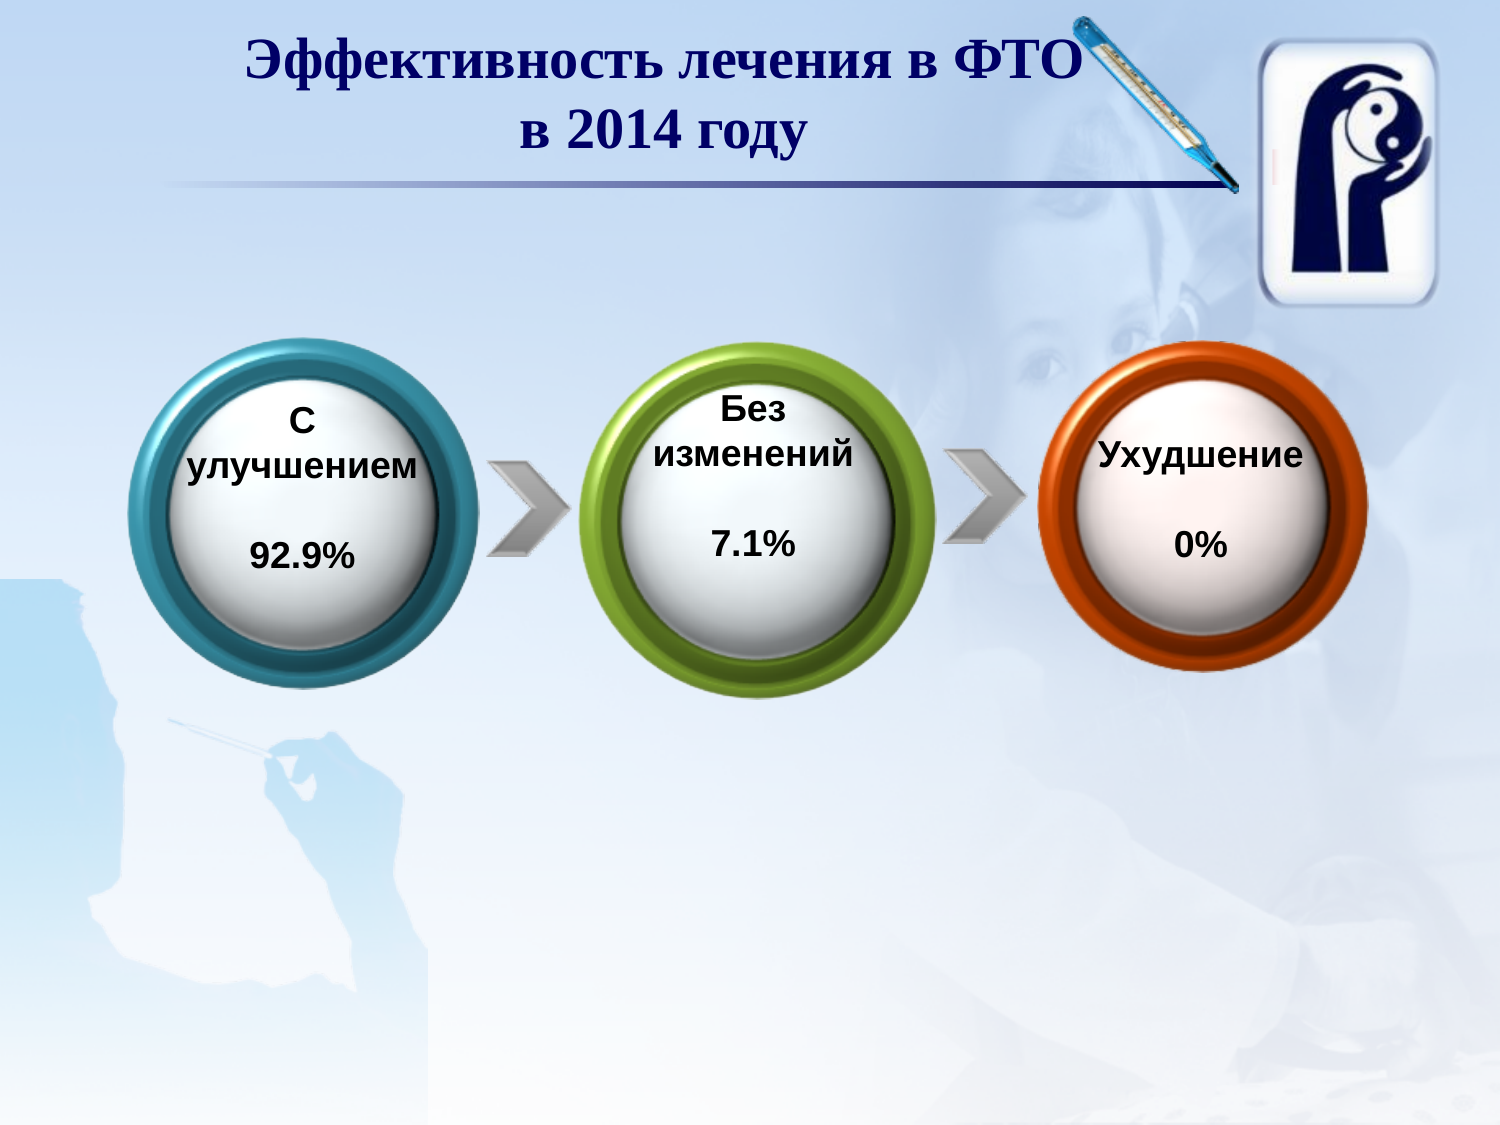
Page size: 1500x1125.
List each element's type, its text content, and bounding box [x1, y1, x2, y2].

title Эффективность лечения в ФТО в 2014 году [0, 0, 1329, 180]
picture [0, 0, 1500, 1125]
